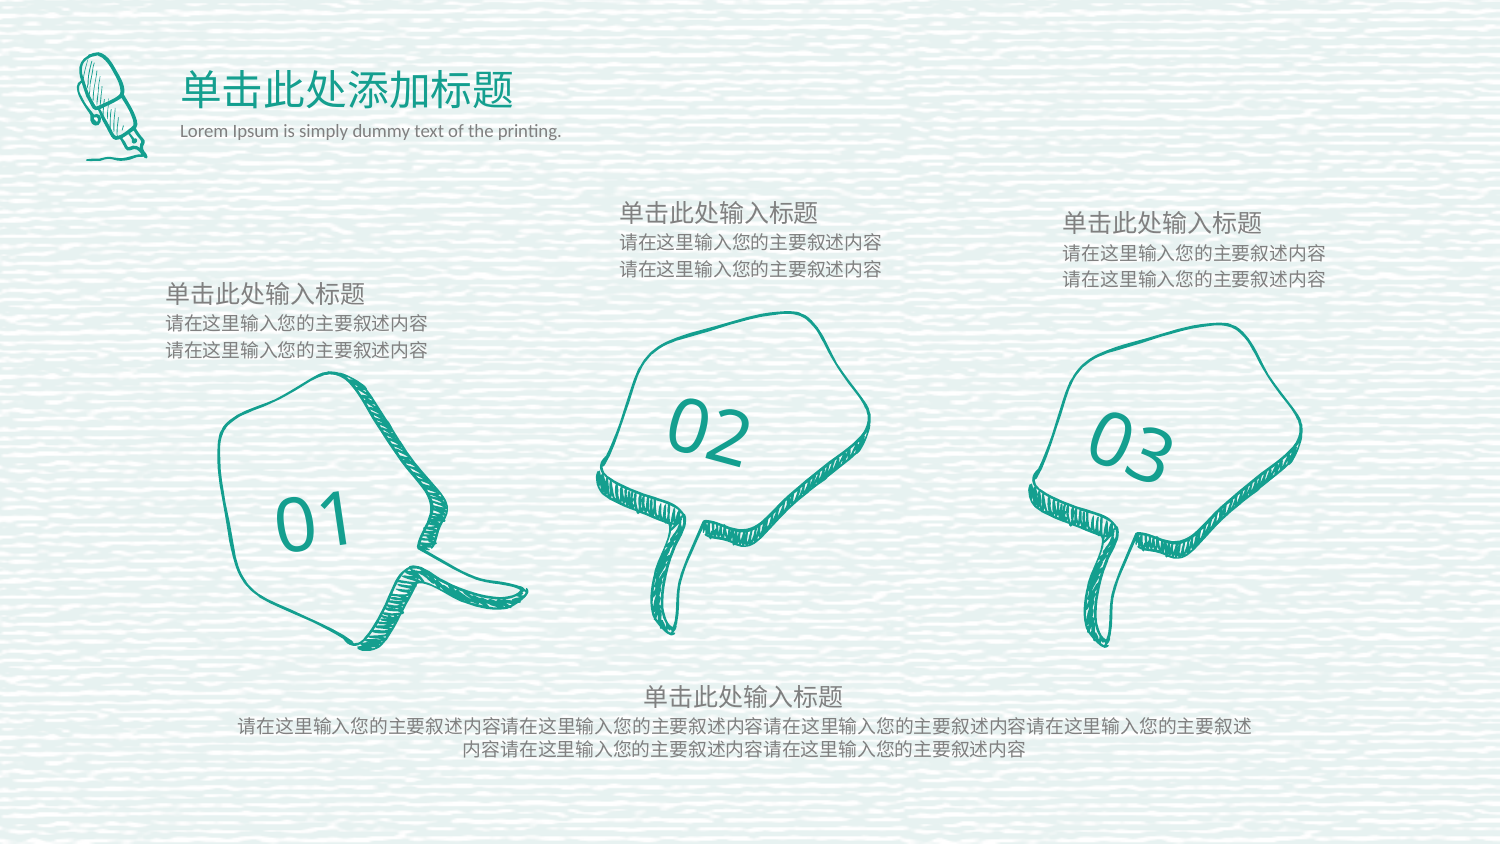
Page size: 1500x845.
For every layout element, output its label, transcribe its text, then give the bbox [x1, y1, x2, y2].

text_box 单击此处输入标题 请在这里输入您的主要叙述内容 请在这里输入您的主要叙述内容 [153, 272, 485, 367]
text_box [980, 349, 1304, 570]
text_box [165, 55, 827, 150]
text_box 单击此处输入标题 请在这里输入您的主要叙述内容 请在这里输入您的主要叙述内容 [608, 191, 939, 286]
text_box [548, 337, 872, 558]
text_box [184, 423, 508, 645]
text_box 单击此处输入标题 请在这里输入您的主要叙述内容请在这里输入您的主要叙述内容请在这里输入您的主要叙述内容请在这里输入您的主要叙述内容请在这里输入您的主要叙述内容请在这里输入您的主要叙述内容 [224, 675, 1264, 793]
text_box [74, 51, 149, 162]
text_box 单击此处输入标题 请在这里输入您的主要叙述内容 请在这里输入您的主要叙述内容 [1051, 201, 1382, 296]
